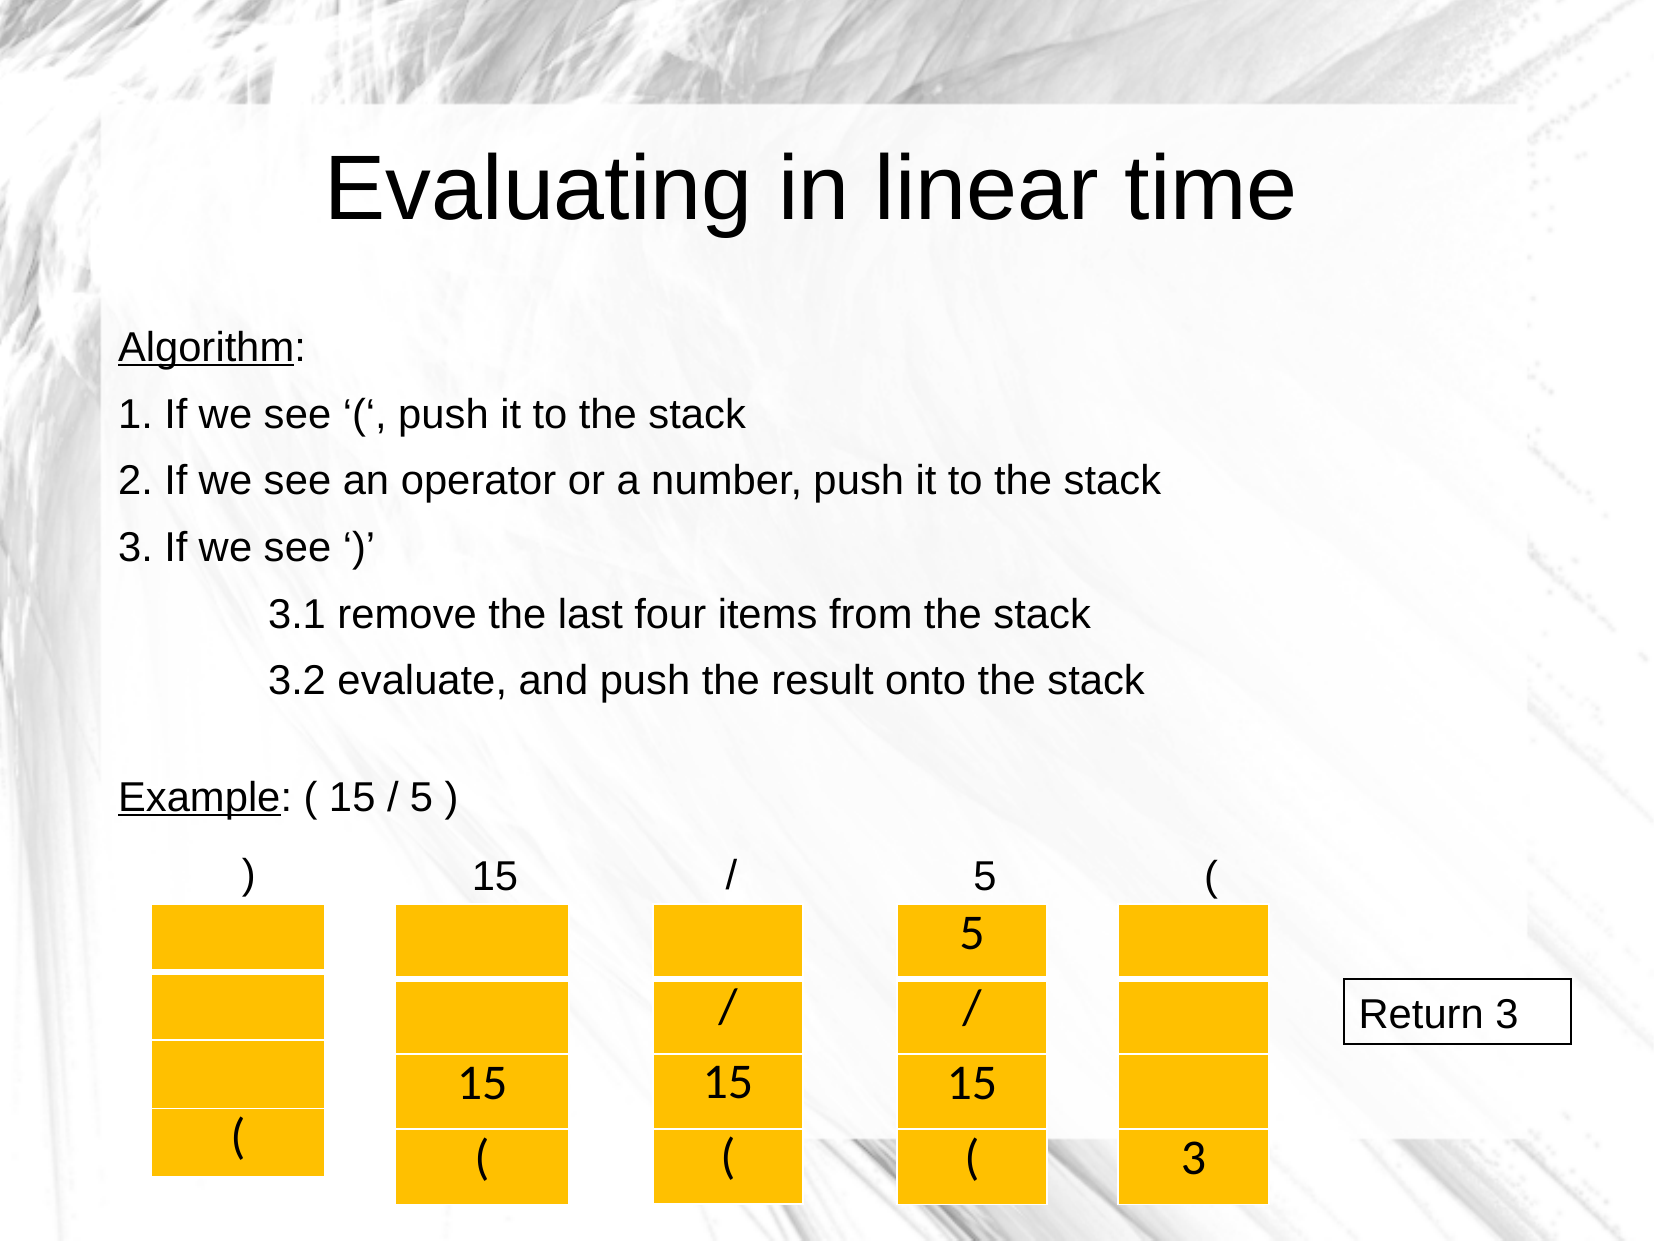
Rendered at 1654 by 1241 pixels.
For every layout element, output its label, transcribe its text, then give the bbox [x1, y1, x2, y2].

table_cell ( [152, 1109, 324, 1176]
table_header [152, 905, 324, 969]
title Evaluating in linear time [118, 99, 1506, 268]
picture [0, 0, 1654, 1241]
text_box 15 [418, 841, 533, 903]
list Algorithm: 1. If we see ‘(‘, push it to the stack 2. If we see an operator or a number, push it to the stack 3. If we see ‘)’ 3.1 remove the last four items from the stack 3.2 evaluate, and push the result onto the stack Example: ( 15 / 5 ) [118, 319, 1571, 1102]
table_cell ( [654, 1130, 802, 1203]
table_cell / [654, 982, 802, 1053]
table_header 5 [898, 905, 1046, 976]
text_box ( [156, 839, 271, 905]
table_cell 3 [1119, 1130, 1268, 1204]
table_cell [1119, 982, 1268, 1053]
table_cell 15 [654, 1055, 802, 1128]
table_cell [152, 1041, 324, 1108]
table_cell 15 [898, 1055, 1046, 1128]
table_cell [152, 975, 324, 1039]
table_cell [396, 982, 568, 1053]
table_cell / [898, 982, 1046, 1053]
text_box / [686, 840, 753, 903]
table_cell ( [898, 1130, 1046, 1204]
table_cell ( [396, 1130, 568, 1204]
table_cell [1119, 1055, 1268, 1128]
table_header [1119, 905, 1268, 976]
text_box Return 3 [1343, 979, 1571, 1044]
table_cell 15 [396, 1055, 568, 1128]
text_box ) [1133, 841, 1233, 903]
text_box 5 [912, 841, 1012, 903]
table_header [654, 905, 802, 976]
table_header [396, 905, 568, 976]
